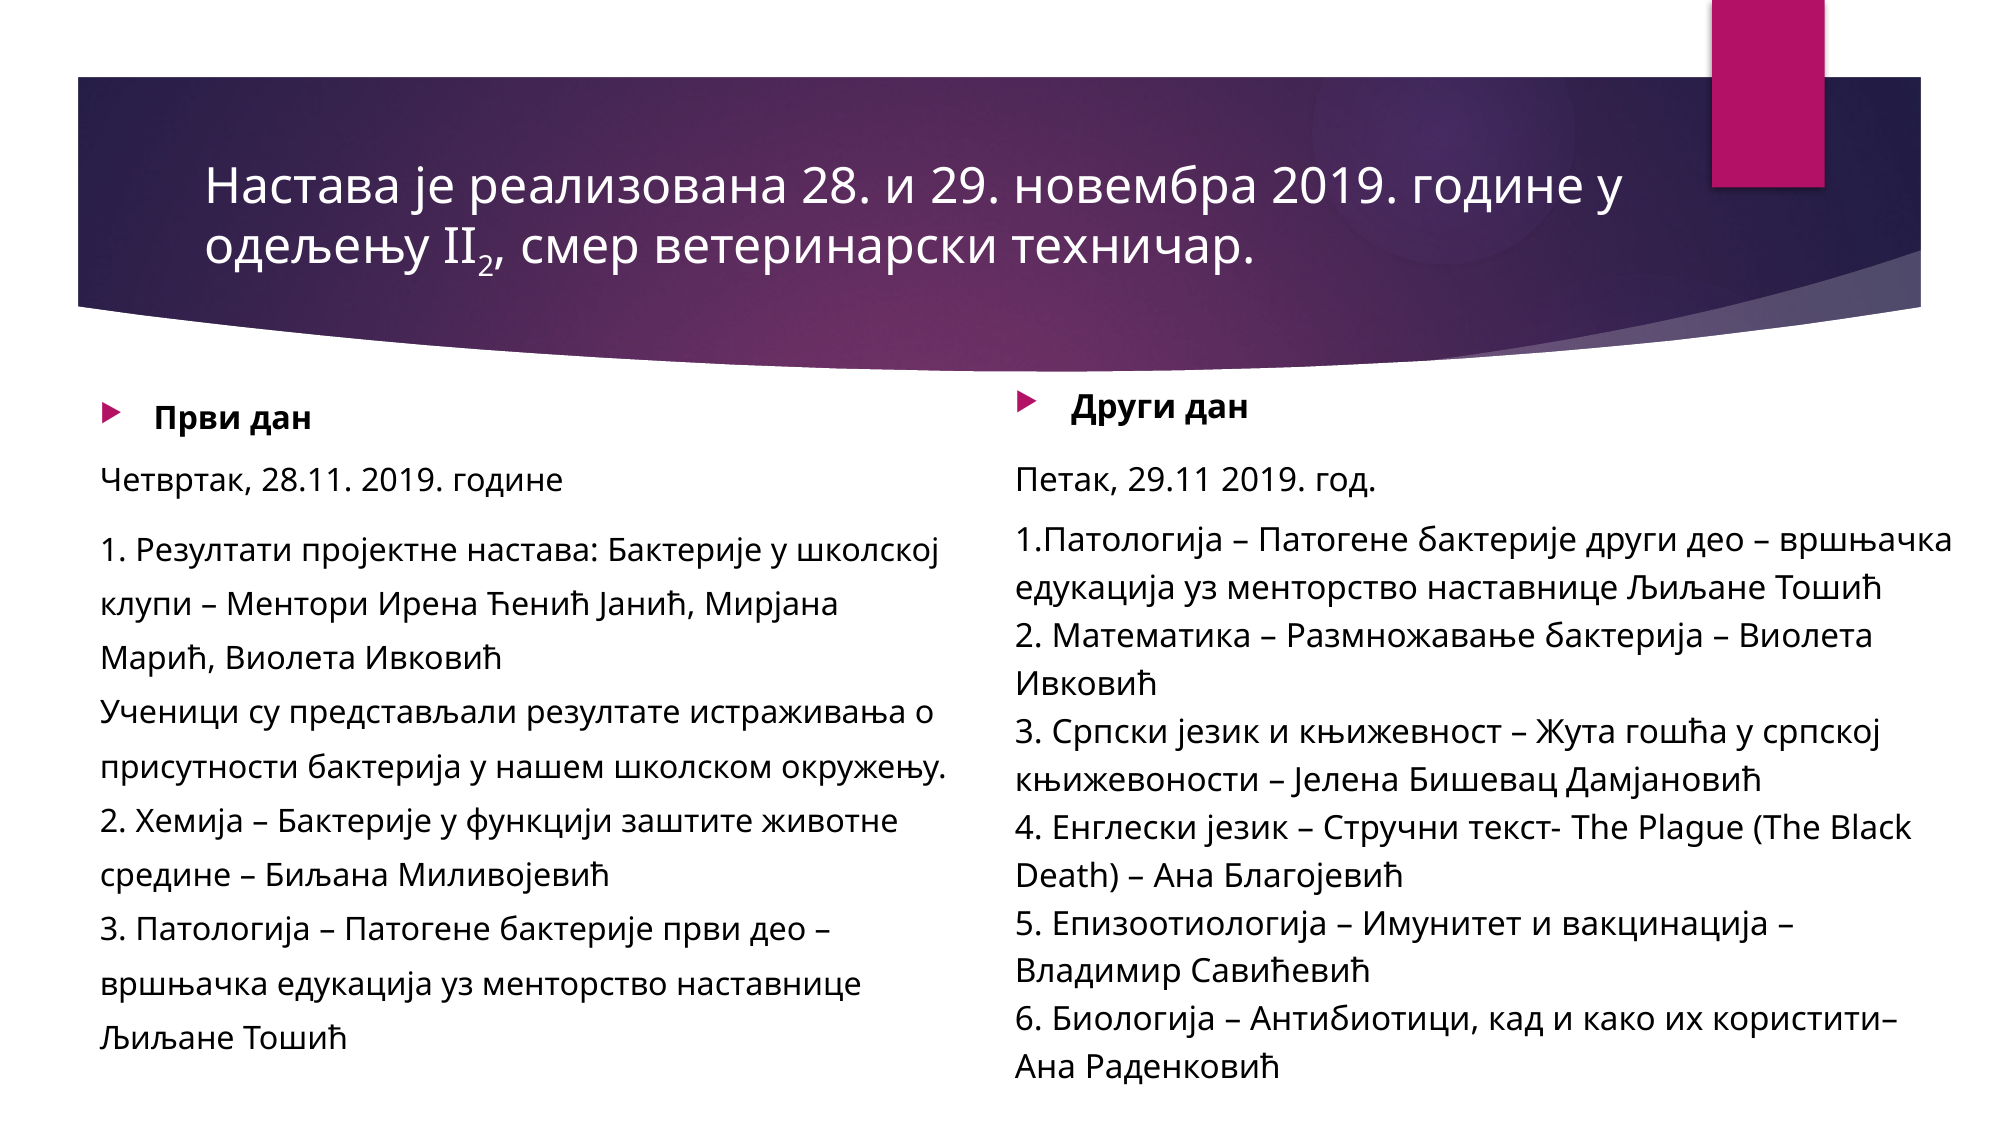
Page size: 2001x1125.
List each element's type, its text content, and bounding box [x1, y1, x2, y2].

list Други дан Петак, 29.11 2019. год. 1.Патологија – Патогене бактерије други део – вршњачка едукација уз менторство наставнице Љиљане Тошић 2. Математика – Размножавање бактерија – Виолета Ивковић 3. Српски језик и књижевност – Жута гошћа у српској књижевоности – Јелена Бишевац Дамјановић 4. Енглески језик – Стручни текст- The Plague (The Black Death) – Ана Благојевић 5. Епизоотиологија – Имунитет и вакцинација – Владимир Савићевић 6. Биологија – Антибиотици, кад и како их користити– Ана Раденковић [999, 377, 1982, 1029]
title Настава је реализована 28. и 29. новембра 2019. године у одељењу II2, смер ветеринарски техничар. [189, 159, 1733, 276]
list Први дан Четвртак, 28.11. 2019. године 1. Резултати пројектне настава: Бактерије у школској клупи – Ментори Ирена Ћенић Јанић, Мирјана Марић, Виолета Ивковић Ученици су представљали резултате истраживања о присутности бактерија у нашем школском окружењу. 2. Хемија – Бактерије у функцији заштите животне средине – Биљана Миливојевић 3. Патологија – Патогене бактерије први део – вршњачка едукација уз менторство наставнице Љиљане Тошић [84, 364, 971, 1065]
